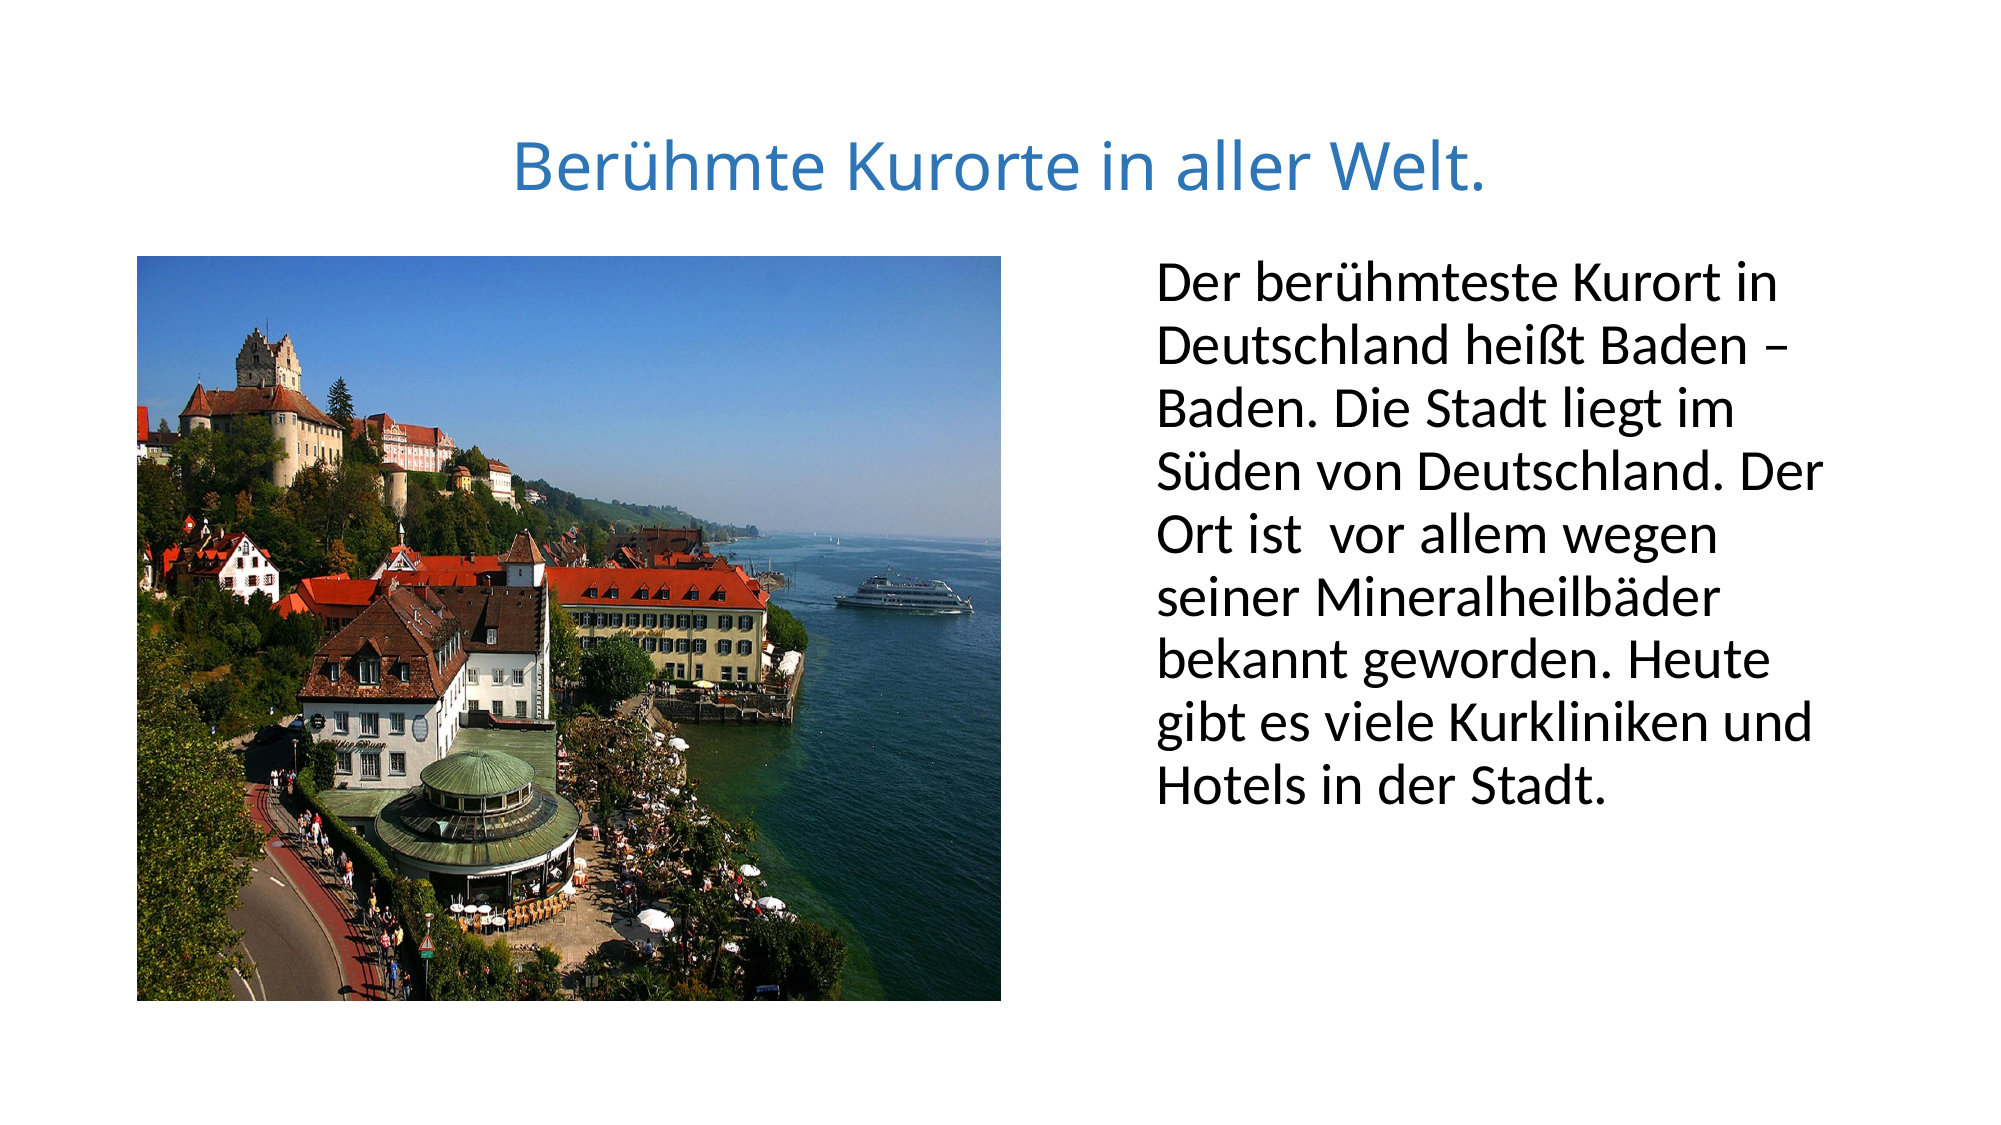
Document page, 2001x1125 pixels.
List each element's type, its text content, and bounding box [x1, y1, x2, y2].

title Berühmte Kurorte in aller Welt. [137, 59, 1863, 278]
picture [137, 256, 1001, 1001]
list Der berühmteste Kurort in Deutschland heißt Baden – Baden. Die Stadt liegt im Süden von Deutschland. Der Ort ist vor allem wegen seiner Mineralheilbäder bekannt geworden. Heute gibt es viele Kurkliniken und Hotels in der Stadt. [1141, 243, 1863, 1014]
